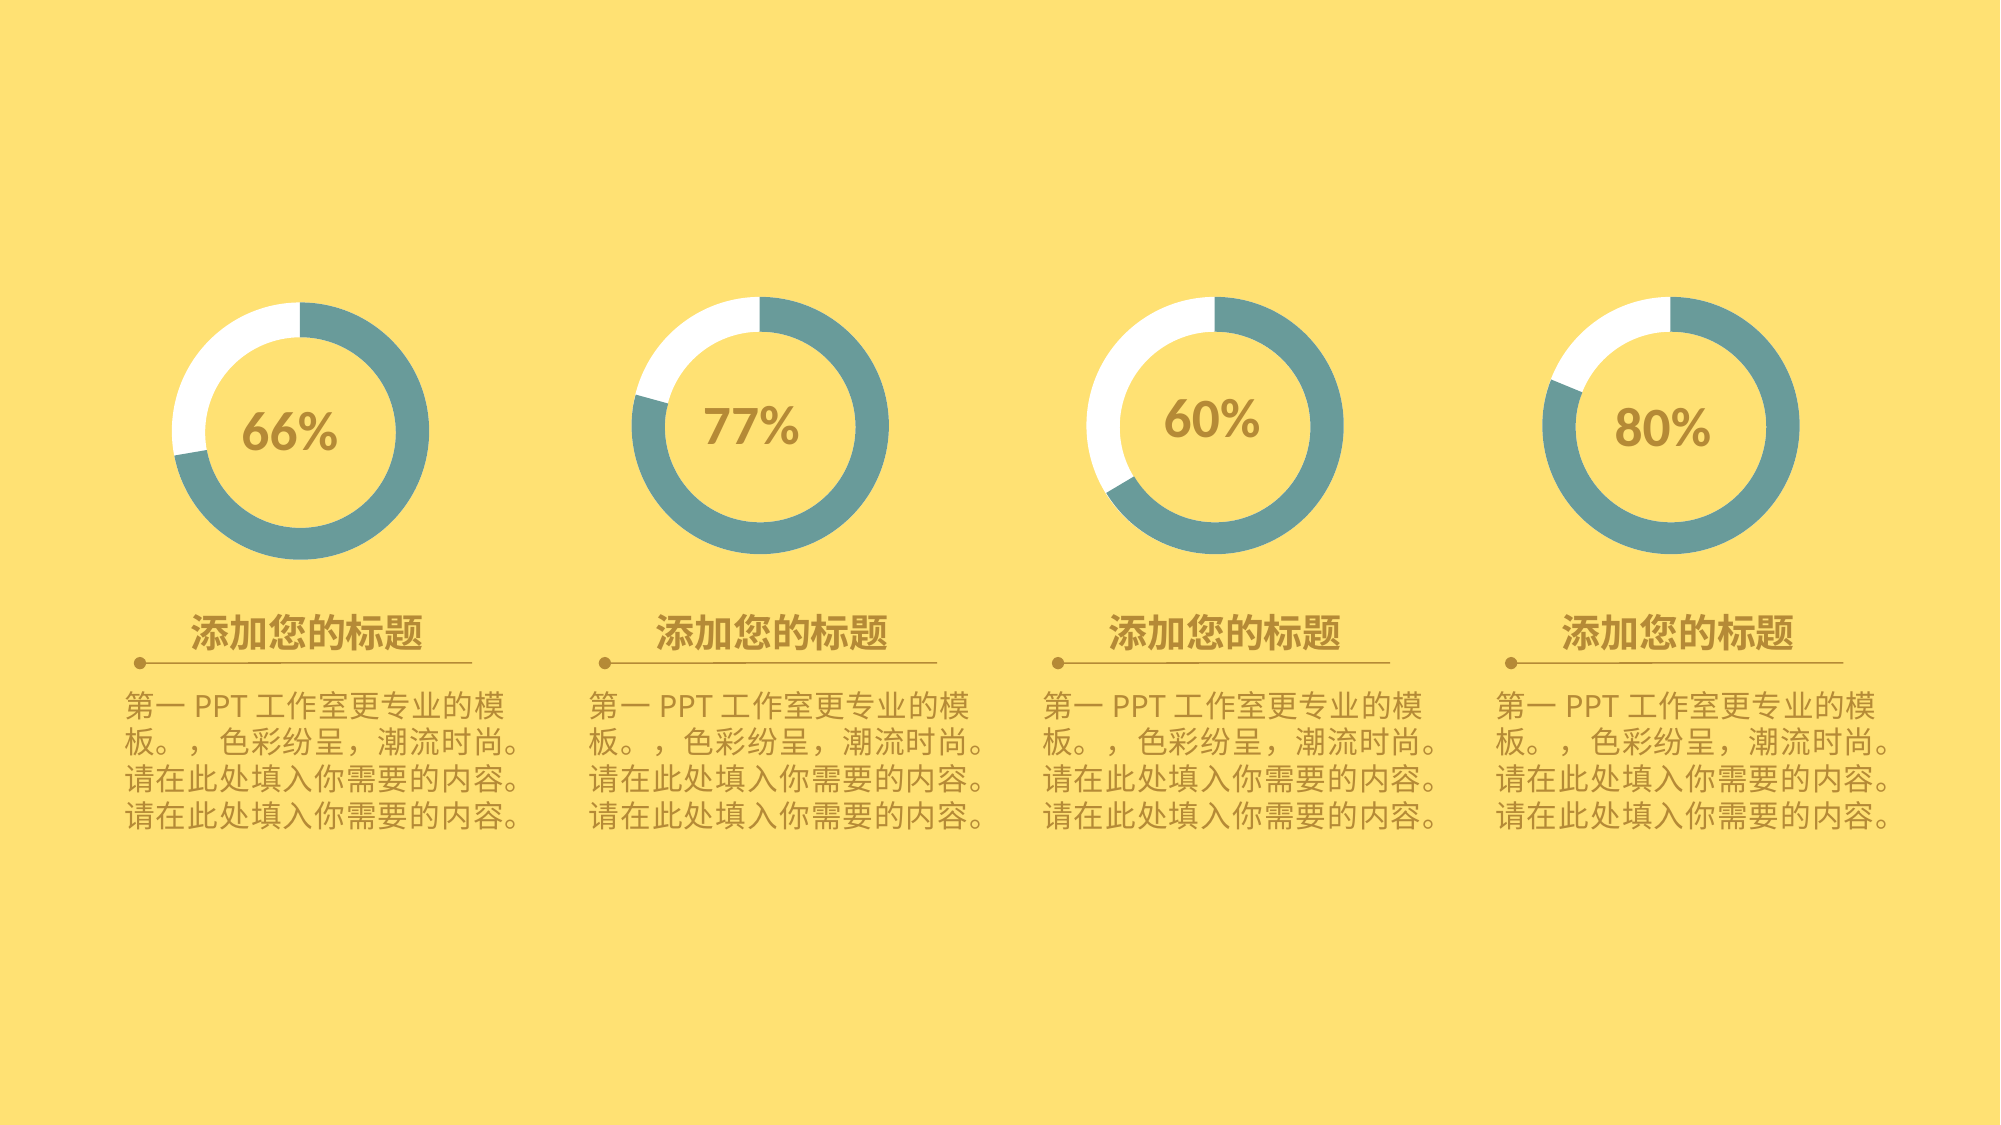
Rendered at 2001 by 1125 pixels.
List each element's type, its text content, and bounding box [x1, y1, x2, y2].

text_box [1552, 297, 1670, 391]
text_box [635, 296, 759, 403]
text_box [1086, 296, 1214, 494]
text_box [1106, 296, 1344, 555]
text_box [171, 302, 299, 455]
text_box 80% [1599, 383, 1780, 465]
text_box 66% [226, 387, 406, 469]
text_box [1027, 601, 1438, 881]
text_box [1480, 601, 1891, 881]
text_box [1542, 296, 1800, 555]
text_box [174, 302, 430, 560]
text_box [573, 601, 985, 881]
text_box 60% [1148, 374, 1329, 457]
text_box 77% [688, 382, 868, 464]
text_box [631, 296, 889, 555]
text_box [109, 601, 520, 881]
